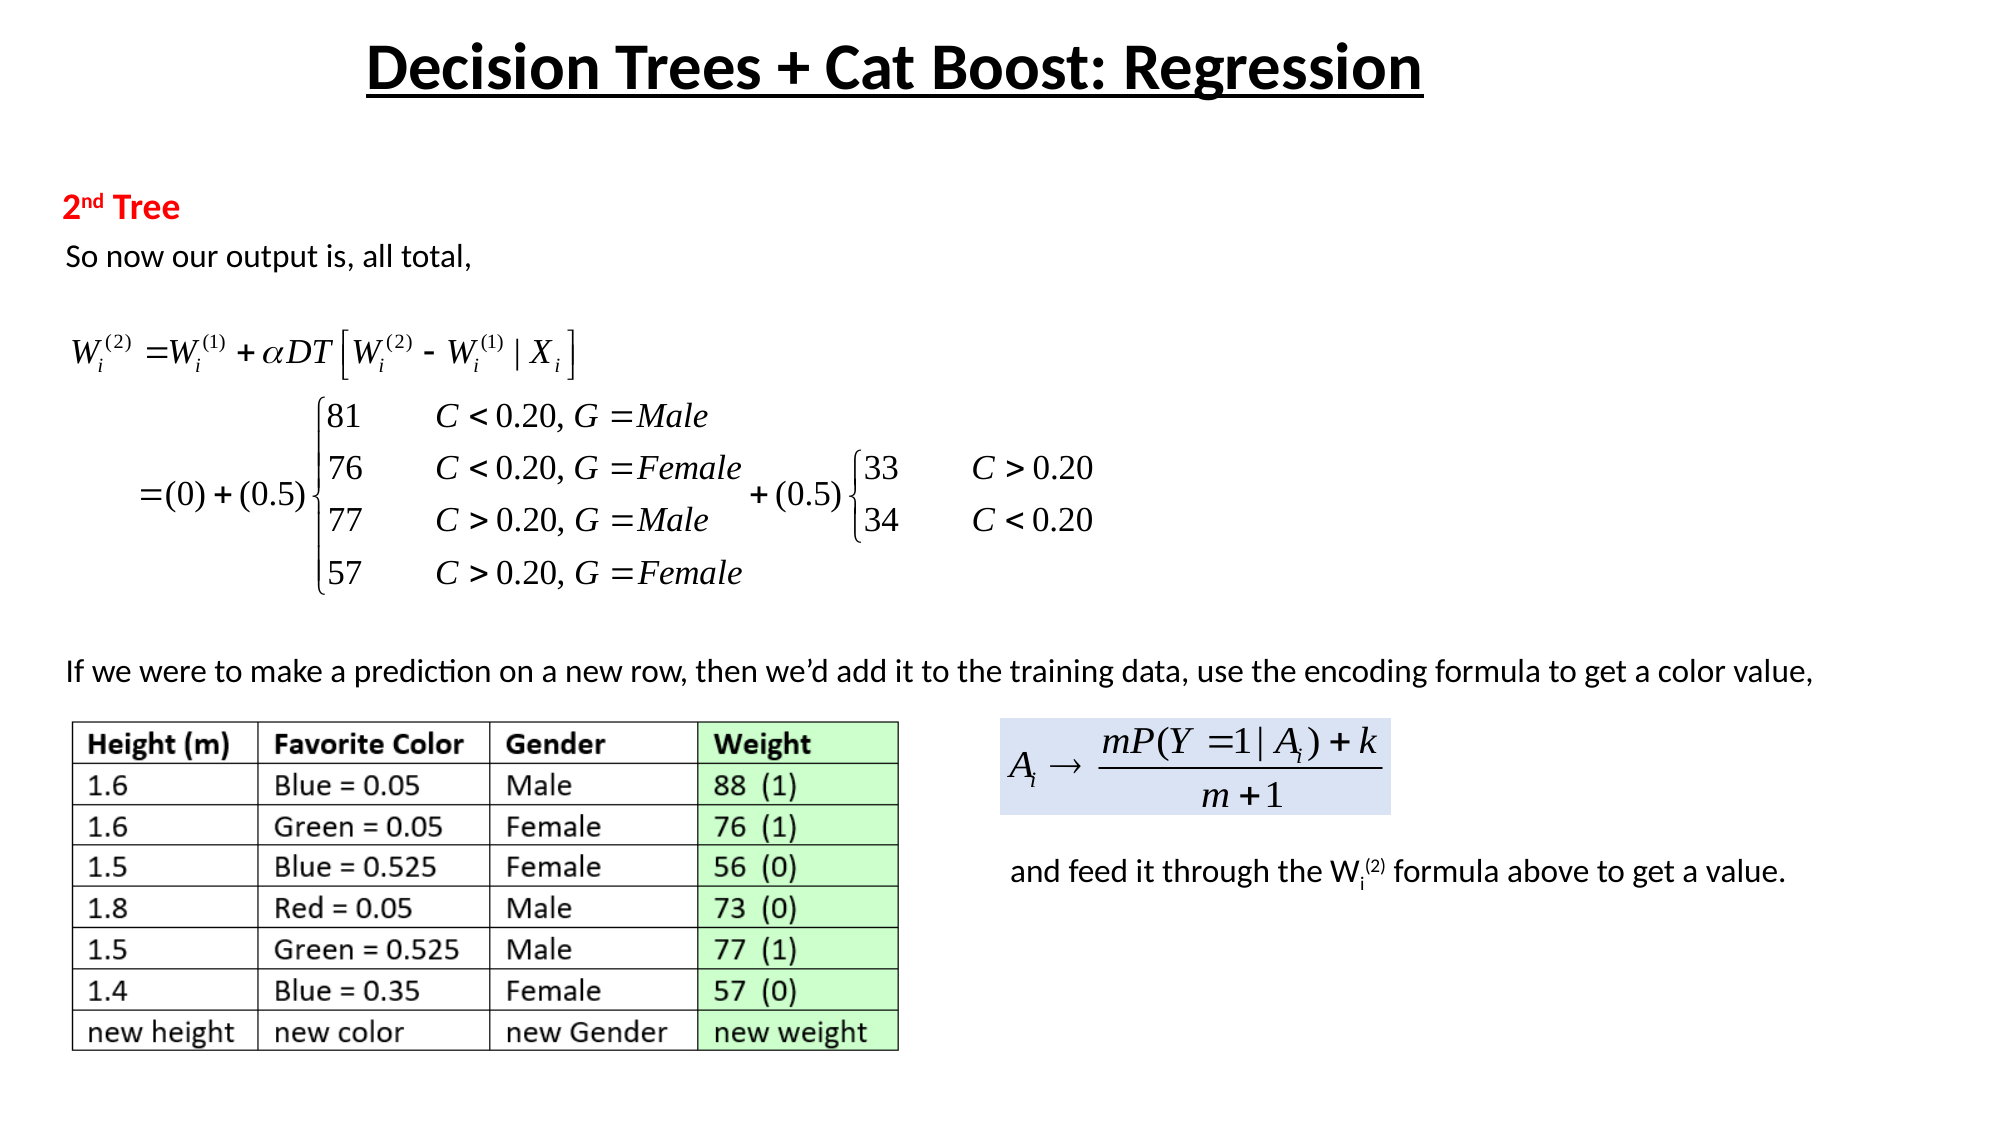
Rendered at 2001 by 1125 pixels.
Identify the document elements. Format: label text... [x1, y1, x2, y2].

text_box So now our output is, all total, [50, 226, 550, 282]
picture [67, 714, 904, 1056]
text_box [67, 322, 1098, 603]
text_box Decision Trees + Cat Boost: Regression [351, 15, 1667, 111]
text_box and feed it through the Wi(2) formula above to get a value. [995, 841, 1892, 902]
text_box 2nd Tree [47, 174, 250, 235]
text_box If we were to make a prediction on a new row, then we’d add it to the training data, use the encoding formula to get a color value, [50, 641, 1954, 697]
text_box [999, 717, 1392, 816]
